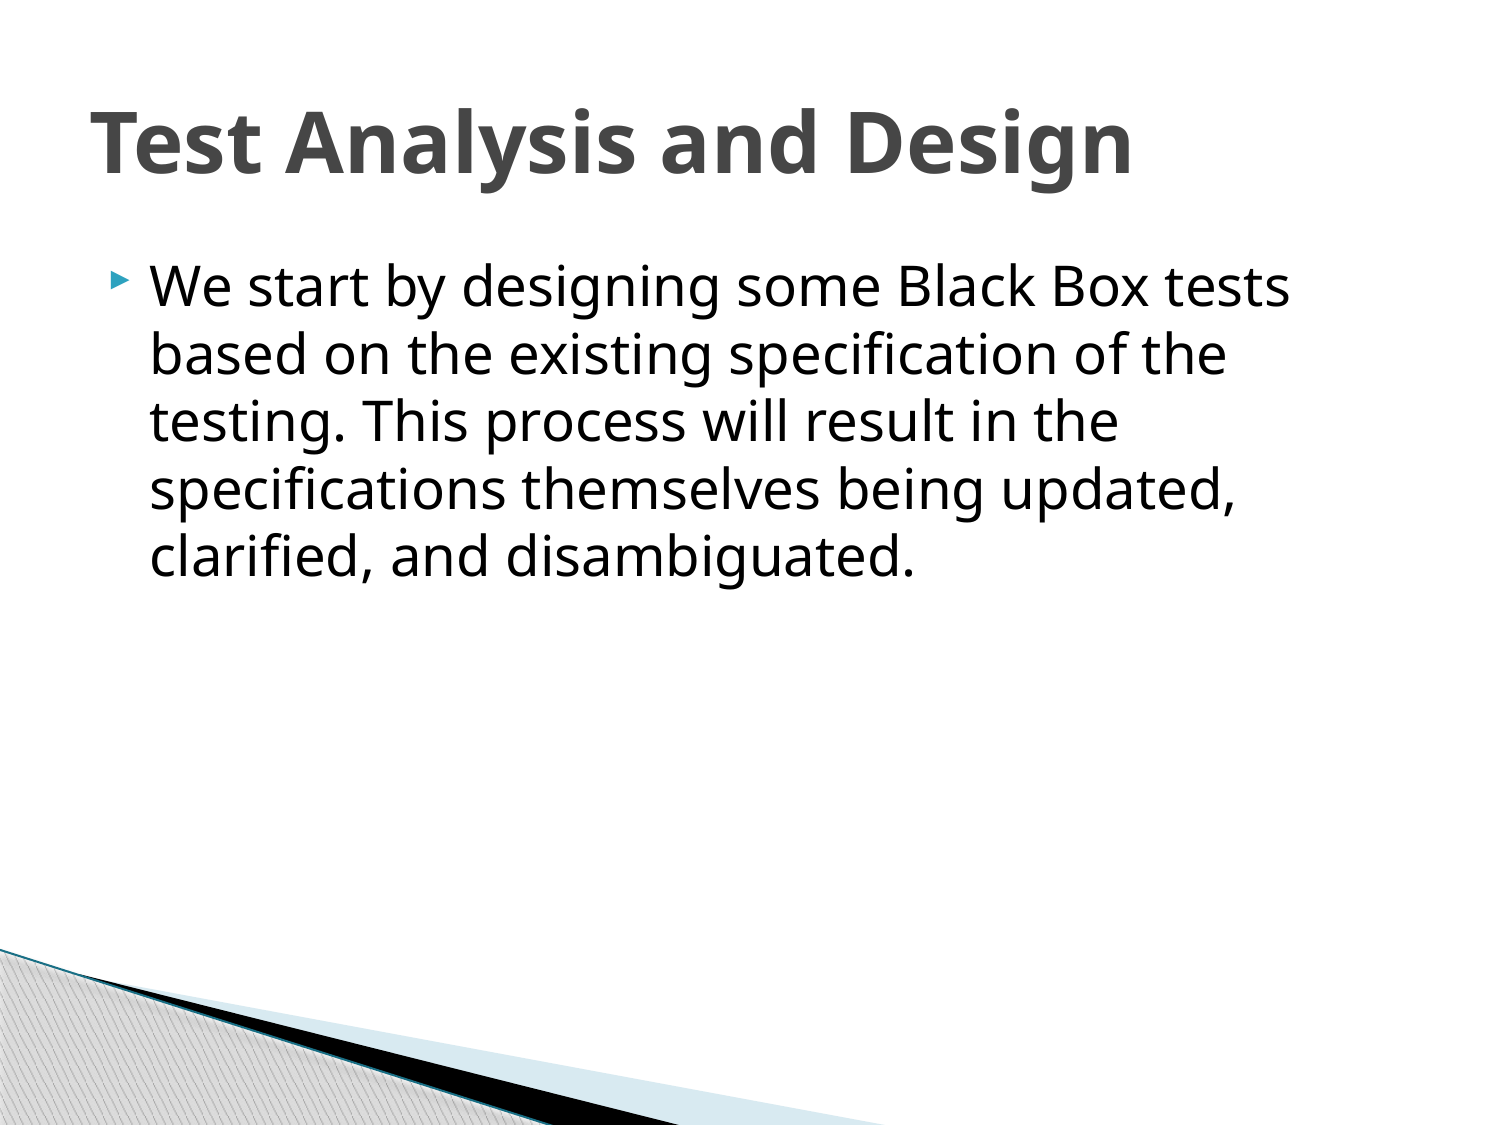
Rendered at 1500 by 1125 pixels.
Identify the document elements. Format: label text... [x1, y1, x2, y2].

list We start by designing some Black Box tests based on the existing specification of the testing. This process will result in the specifications themselves being updated, clarified, and disambiguated. [75, 243, 1388, 1047]
title Test Analysis and Design [75, 45, 1425, 233]
